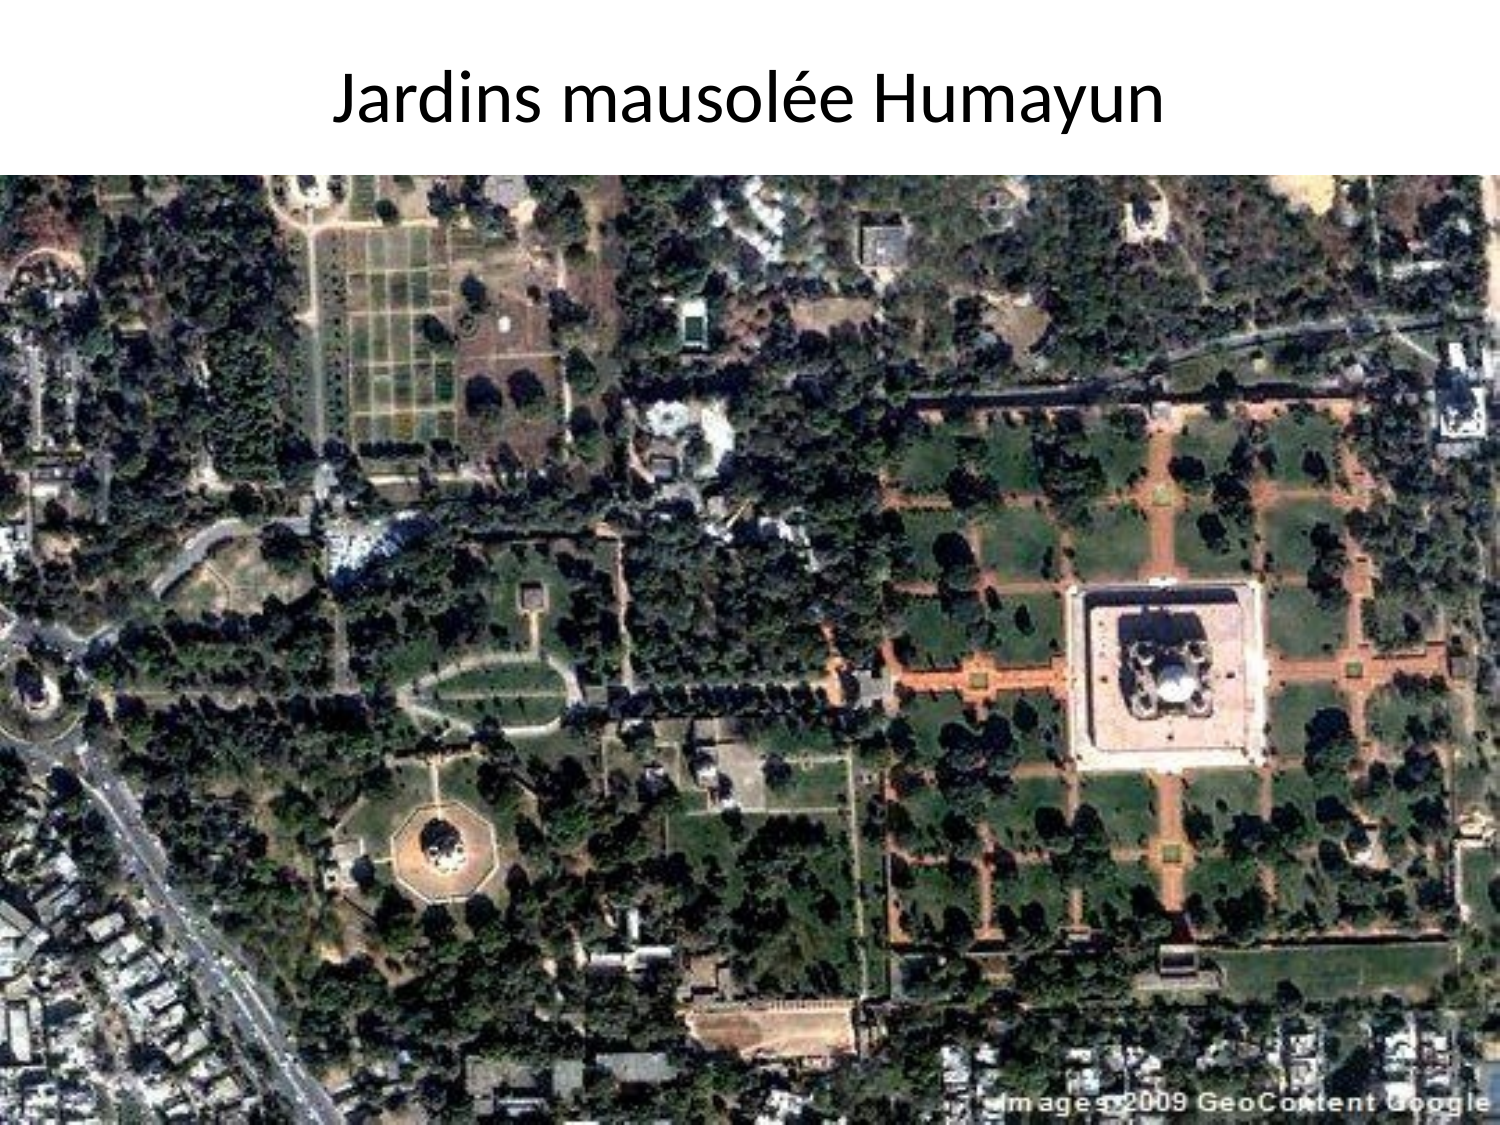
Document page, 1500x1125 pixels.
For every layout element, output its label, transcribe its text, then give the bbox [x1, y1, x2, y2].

title Jardins mausolée Humayun [0, 0, 1500, 175]
picture [0, 175, 1500, 1125]
